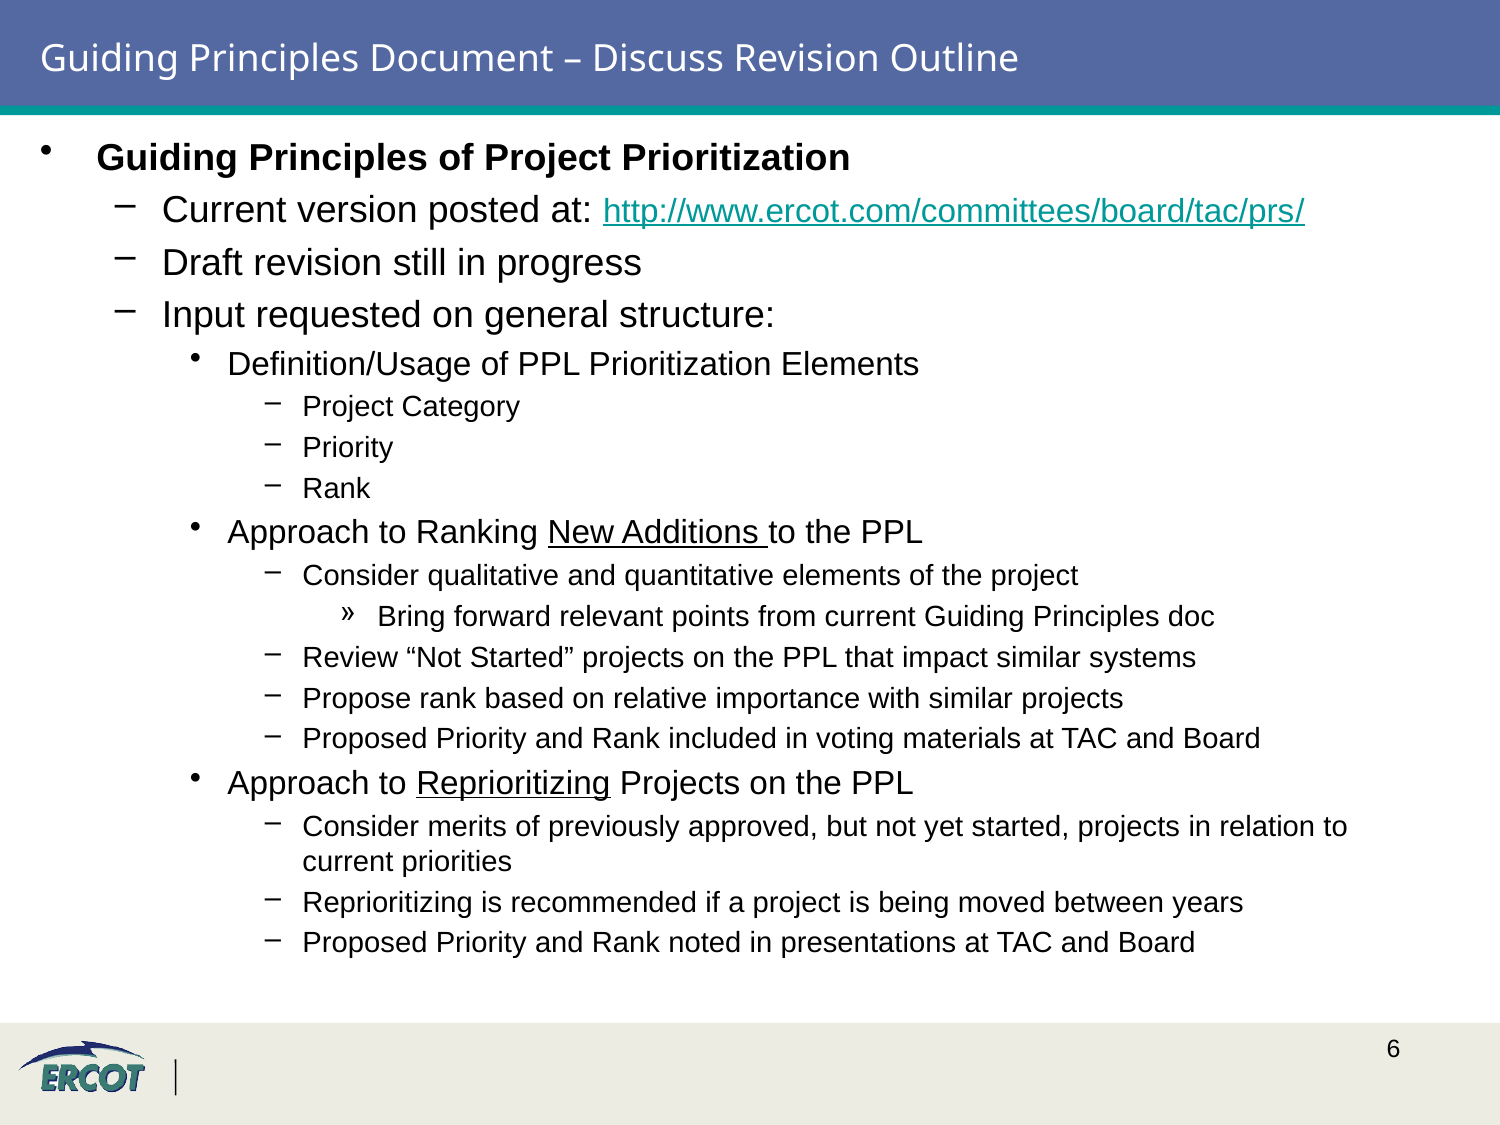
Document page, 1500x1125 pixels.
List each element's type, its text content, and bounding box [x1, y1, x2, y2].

title Guiding Principles Document – Discuss Revision Outline [24, 0, 1338, 113]
list Guiding Principles of Project Prioritization Current version posted at: http://www.ercot.com/committees/board/tac/prs/ Draft revision still in progress Input requested on general structure: Definition/Usage of PPL Prioritization Elements Project Category Priority Rank Approach to Ranking New Additions to the PPL Consider qualitative and quantitative elements of the project Bring forward relevant points from current Guiding Principles doc Review “Not Started” projects on the PPL that impact similar systems Propose rank based on relative importance with similar projects Proposed Priority and Rank included in voting materials at TAC and Board Approach to Reprioritizing Projects on the PPL Consider merits of previously approved, but not yet started, projects in relation to current priorities Reprioritizing is recommended if a project is being moved between years Proposed Priority and Rank noted in presentations at TAC and Board [24, 125, 1450, 1025]
picture [10, 1031, 151, 1111]
